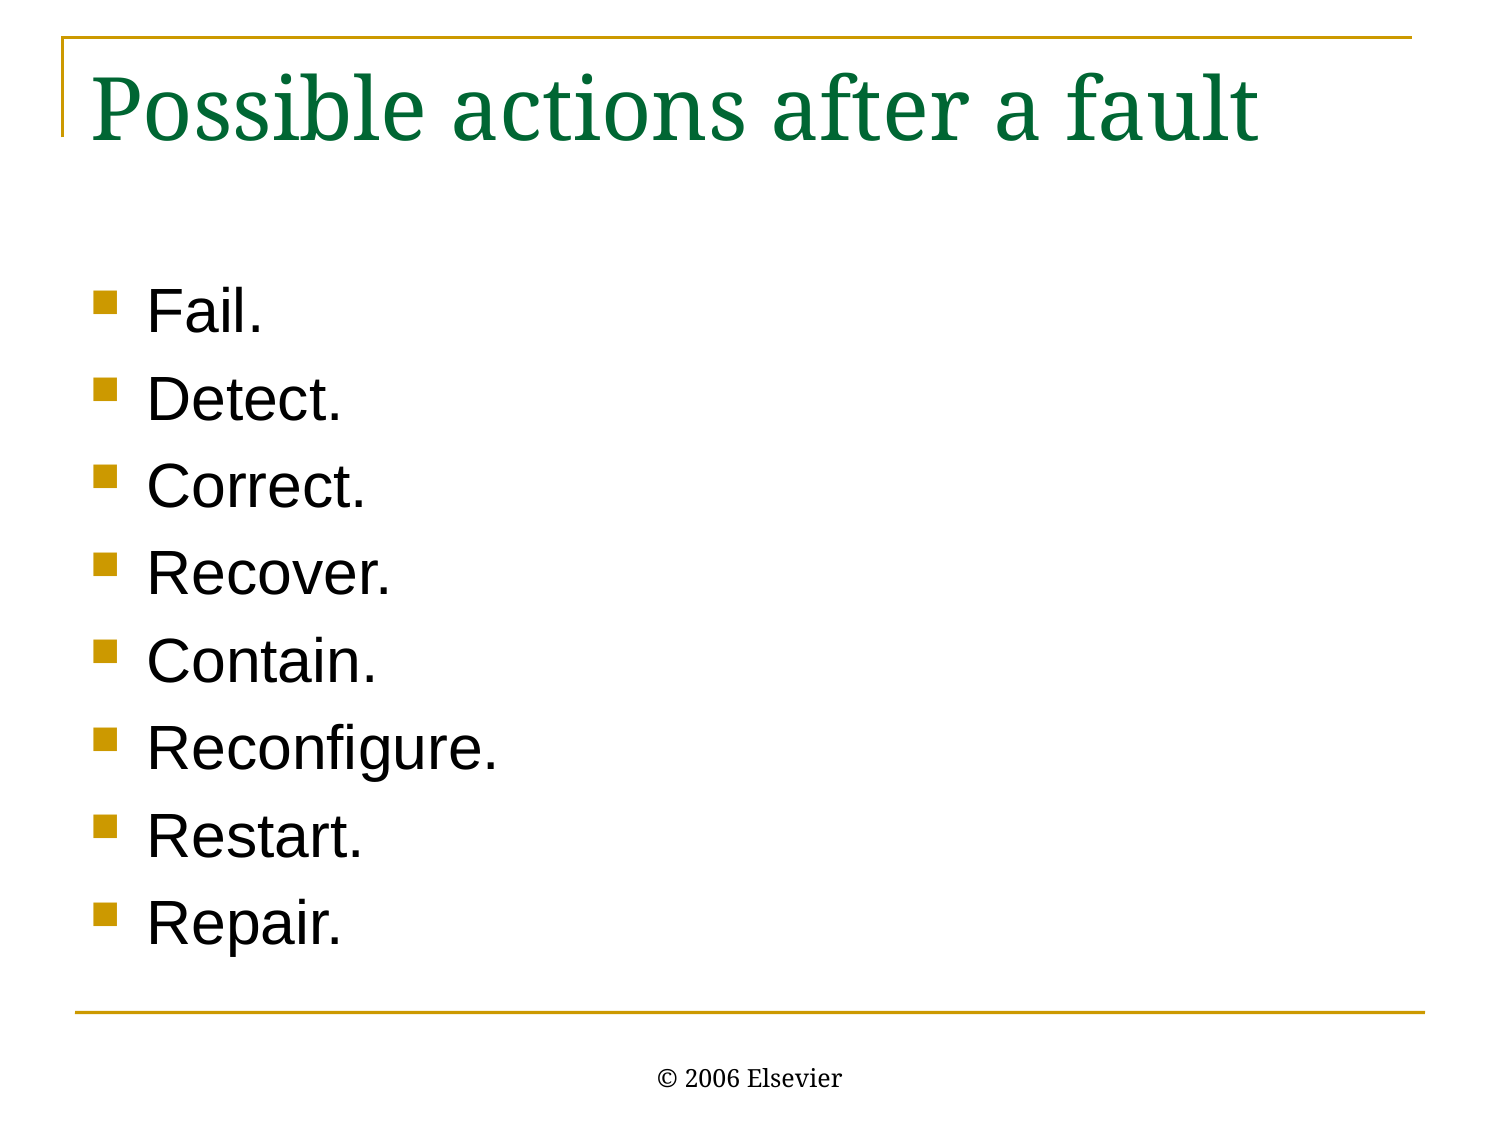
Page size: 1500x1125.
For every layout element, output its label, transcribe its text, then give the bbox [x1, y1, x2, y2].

list Fail. Detect. Correct. Recover. Contain. Reconfigure. Restart. Repair. [75, 262, 1425, 1006]
footer © 2006 Elsevier [512, 1025, 988, 1100]
title Possible actions after a fault [75, 45, 1425, 233]
